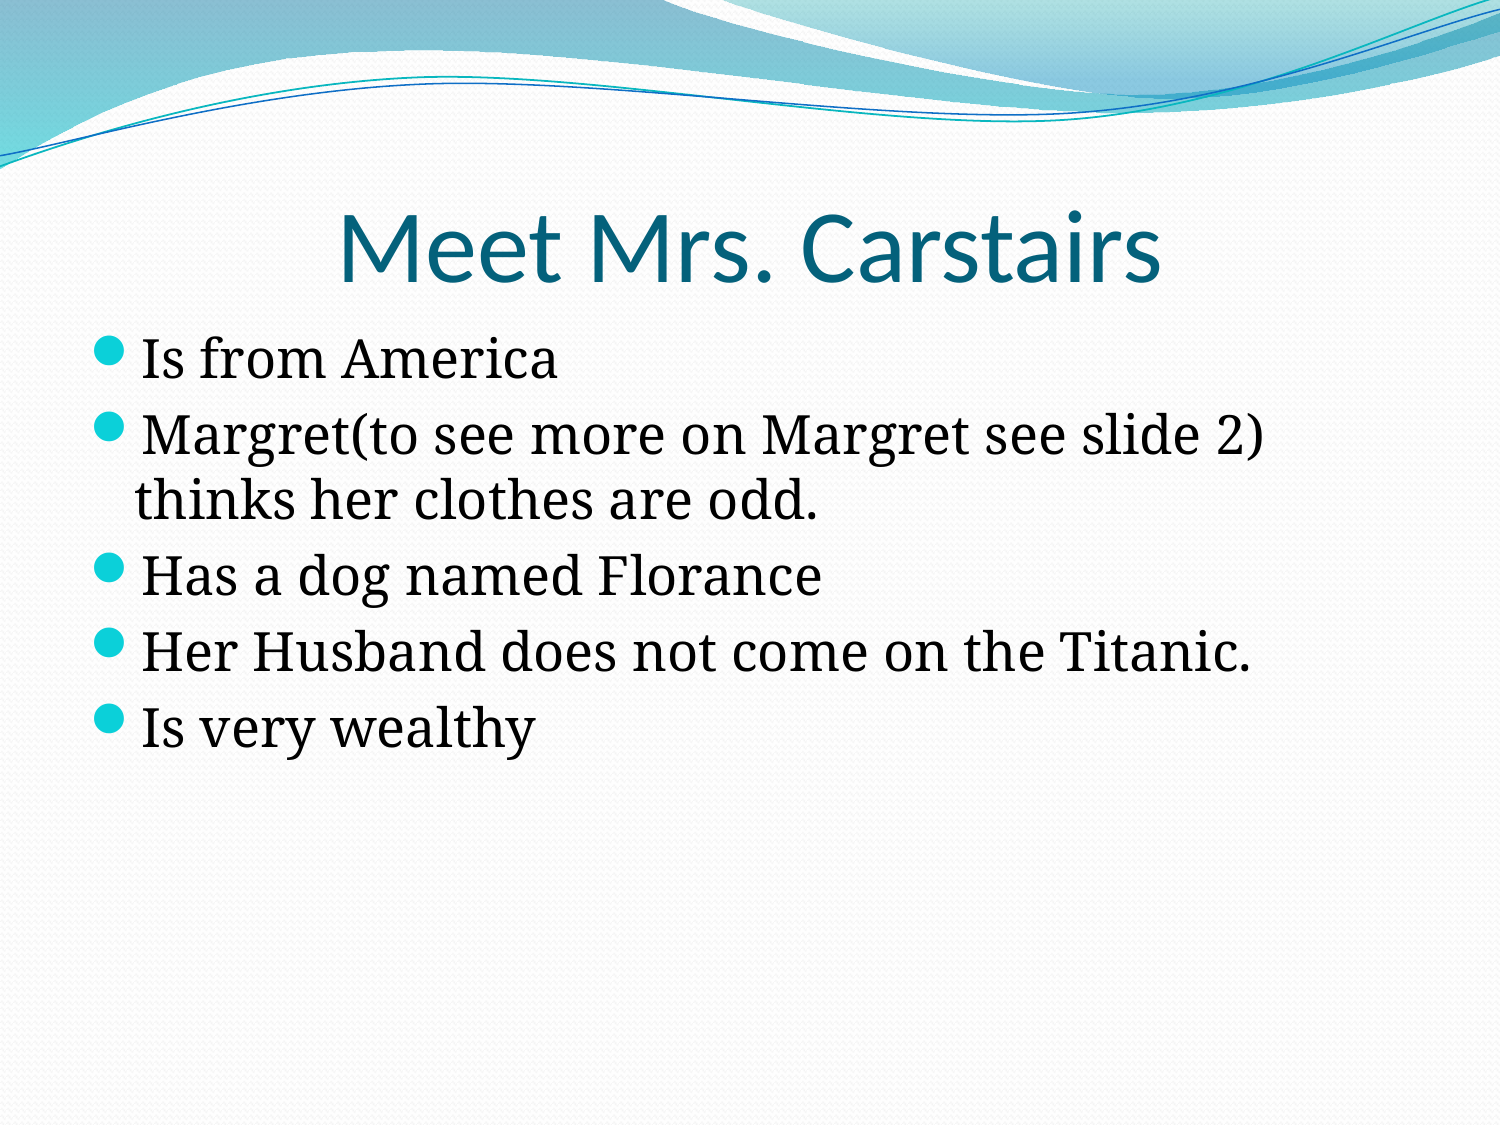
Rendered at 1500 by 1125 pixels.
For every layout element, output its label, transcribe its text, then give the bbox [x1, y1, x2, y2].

title Meet Mrs. Carstairs [75, 115, 1425, 303]
list Is from America Margret(to see more on Margret see slide 2) thinks her clothes are odd. Has a dog named Florance Her Husband does not come on the Titanic. Is very wealthy [75, 317, 1425, 1038]
